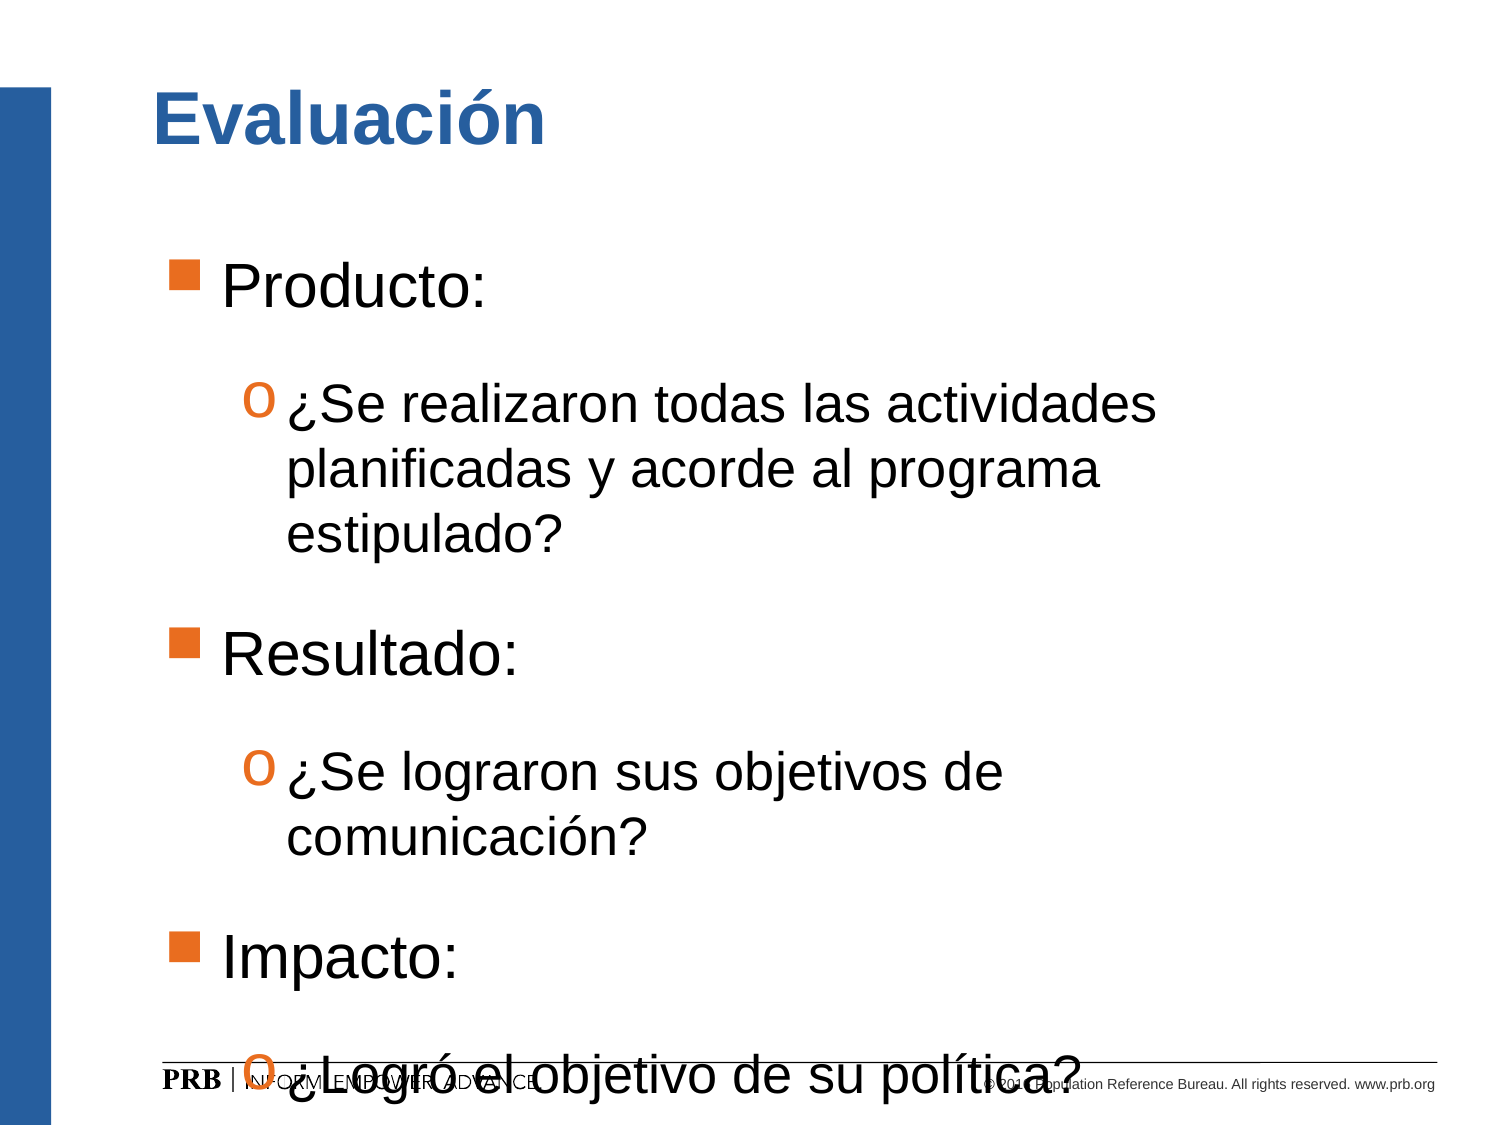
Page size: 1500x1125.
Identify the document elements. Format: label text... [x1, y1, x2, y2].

list Producto: ¿Se realizaron todas las actividades planificadas y acorde al programa estipulado? Resultado: ¿Se lograron sus objetivos de comunicación? Impacto: ¿Logró el objetivo de su política? [150, 237, 1256, 1013]
title Evaluación [137, 62, 1216, 188]
